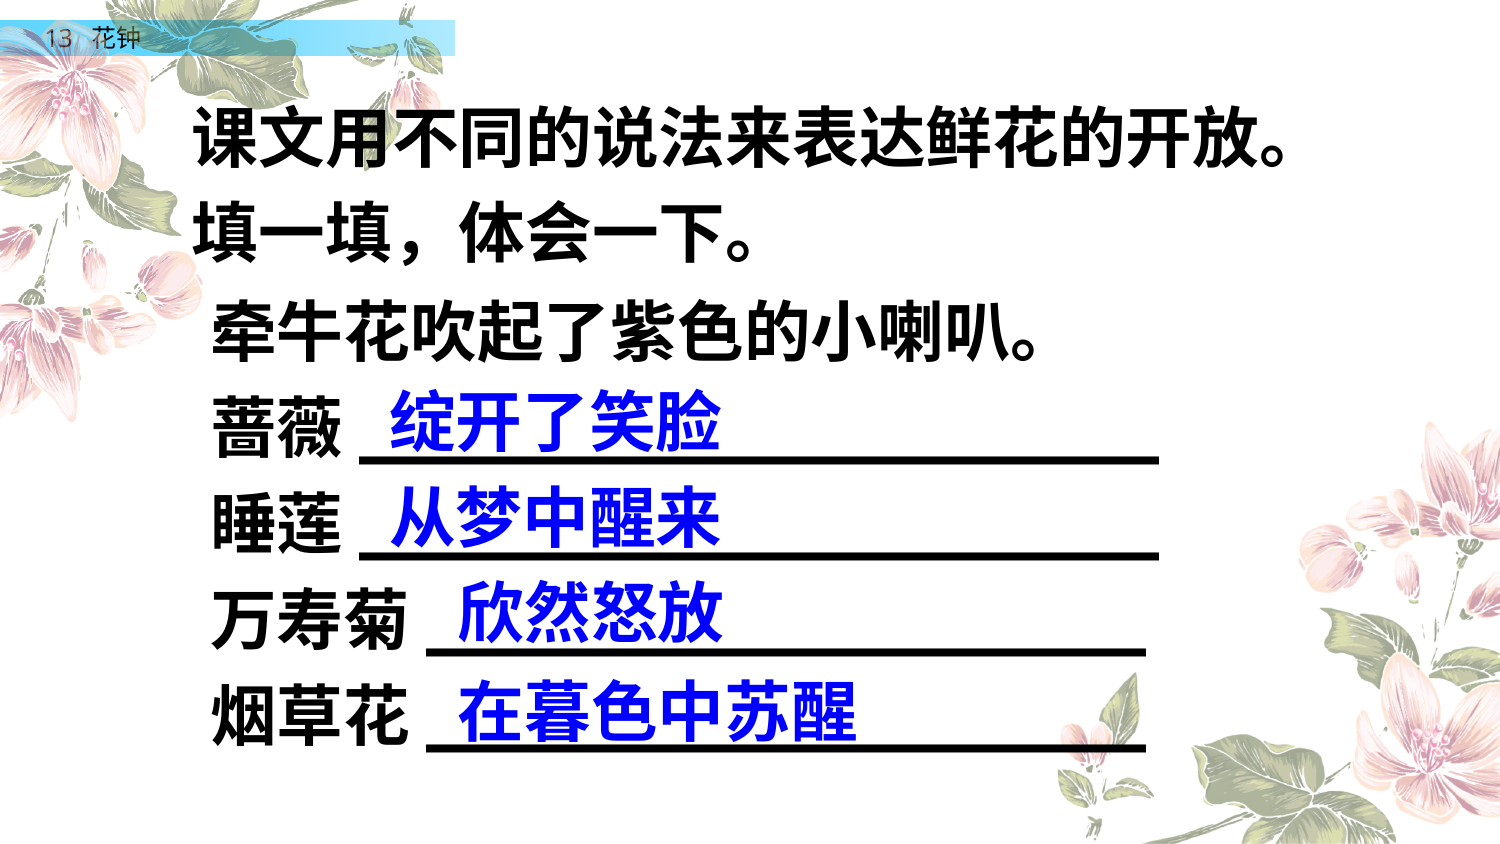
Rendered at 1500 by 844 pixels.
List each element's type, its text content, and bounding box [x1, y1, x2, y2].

text_box 从梦中醒来 [374, 452, 790, 563]
text_box 绽开了笑脸 [374, 356, 790, 452]
text_box 欣然怒放 [442, 547, 858, 646]
text_box 牵牛花吹起了紫色的小喇叭。 蔷薇____________________ 睡莲____________________ 万寿菊__________________ 烟草花__________________ [198, 268, 1277, 759]
text_box 在暮色中苏醒 [442, 646, 951, 757]
picture [0, 0, 443, 422]
text_box 课文用不同的说法来表达鲜花的开放。填一填，体会一下。 [177, 72, 1323, 279]
picture [1058, 422, 1500, 844]
